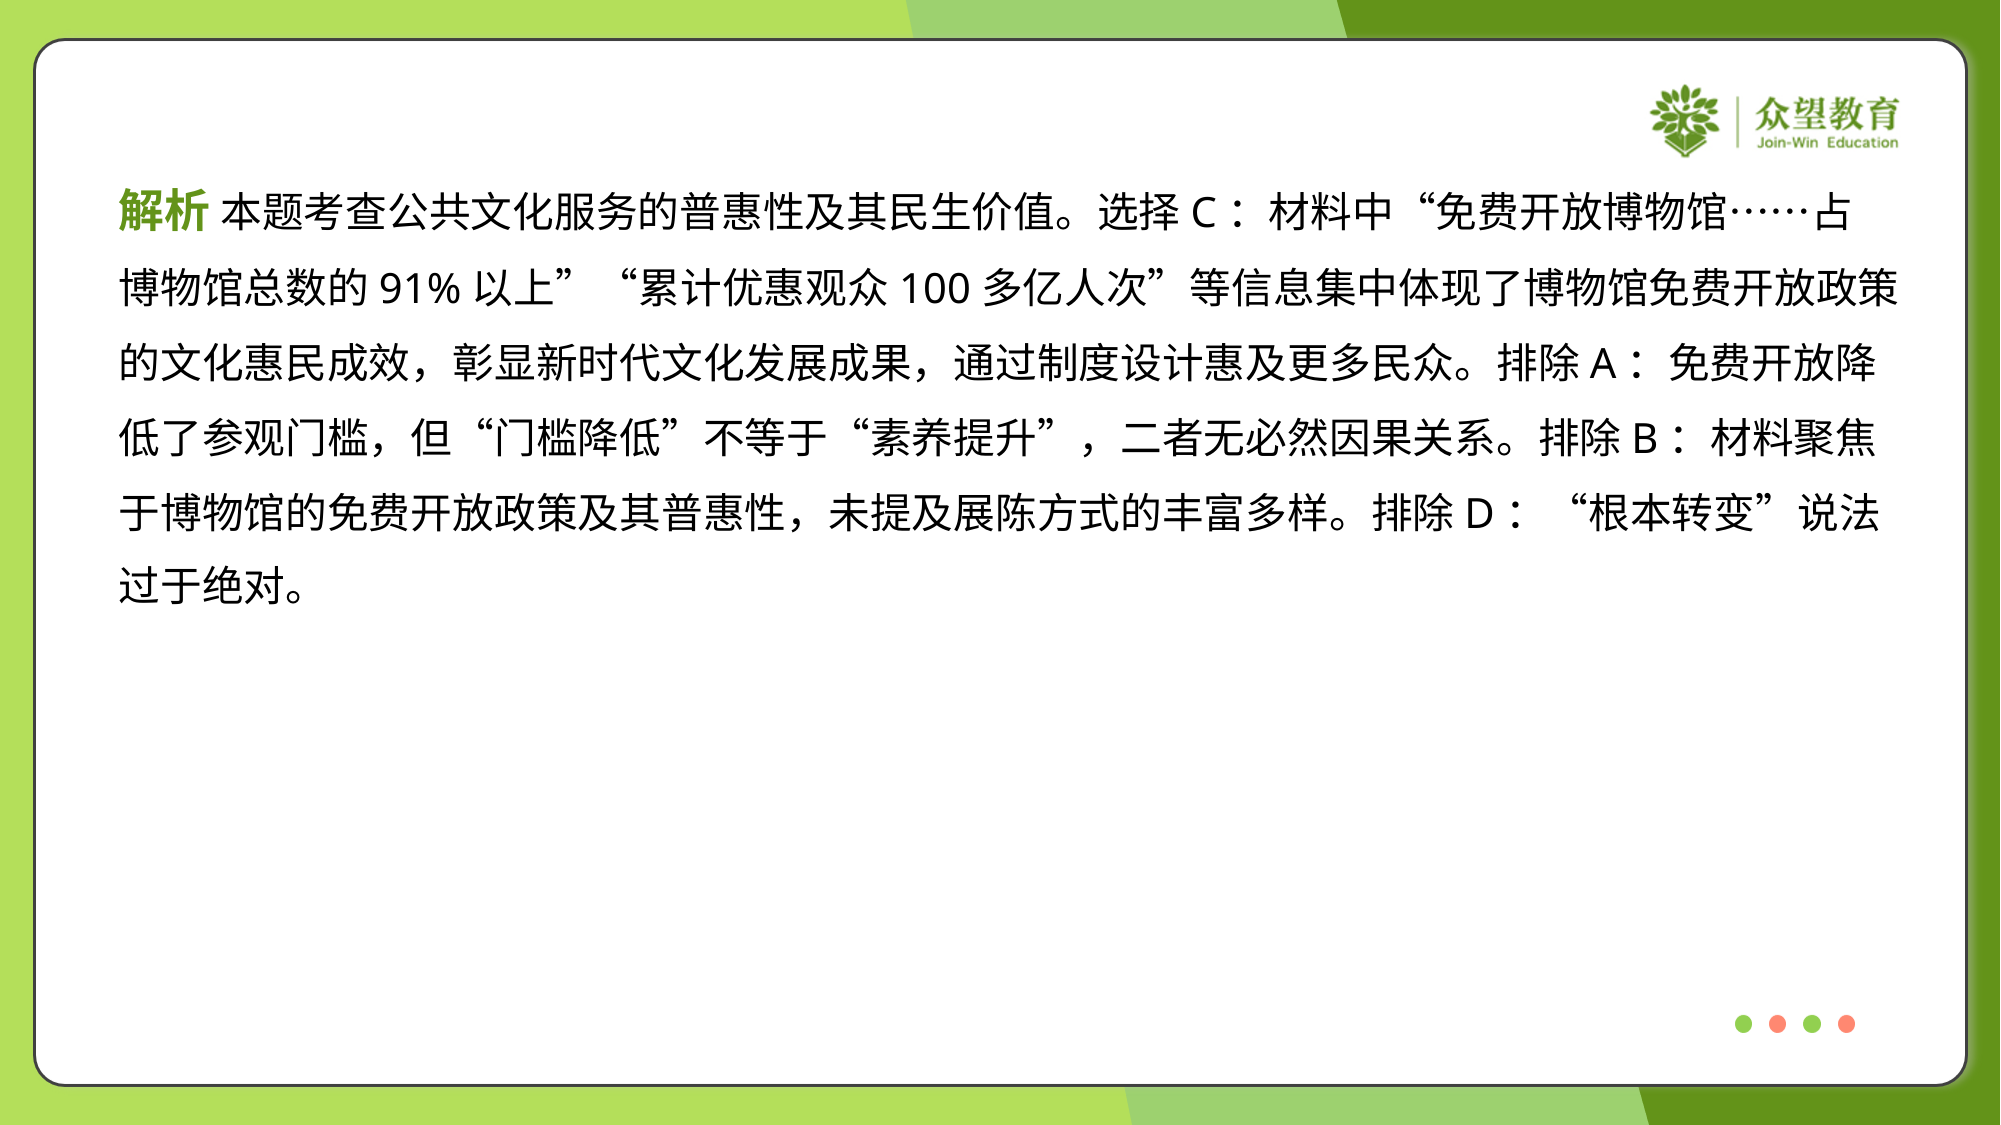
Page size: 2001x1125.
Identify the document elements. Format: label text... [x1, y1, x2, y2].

text_box 解析 本题考查公共文化服务的普惠性及其民生价值。选择C：材料中“免费开放博物馆……占 博物馆总数的91%以上”“累计优惠观众100多亿人次”等信息集中体现了博物馆免费开放政策 的文化惠民成效，彰显新时代文化发展成果，通过制度设计惠及更多民众。排除A：免费开放降 低了参观门槛，但“门槛降低”不等于“素养提升”，二者无必然因果关系。排除B：材料聚焦 于博物馆的免费开放政策及其普惠性，未提及展陈方式的丰富多样。排除D：“根本转变”说法 过于绝对。 [118, 159, 1883, 602]
picture [0, 0, 2000, 1125]
